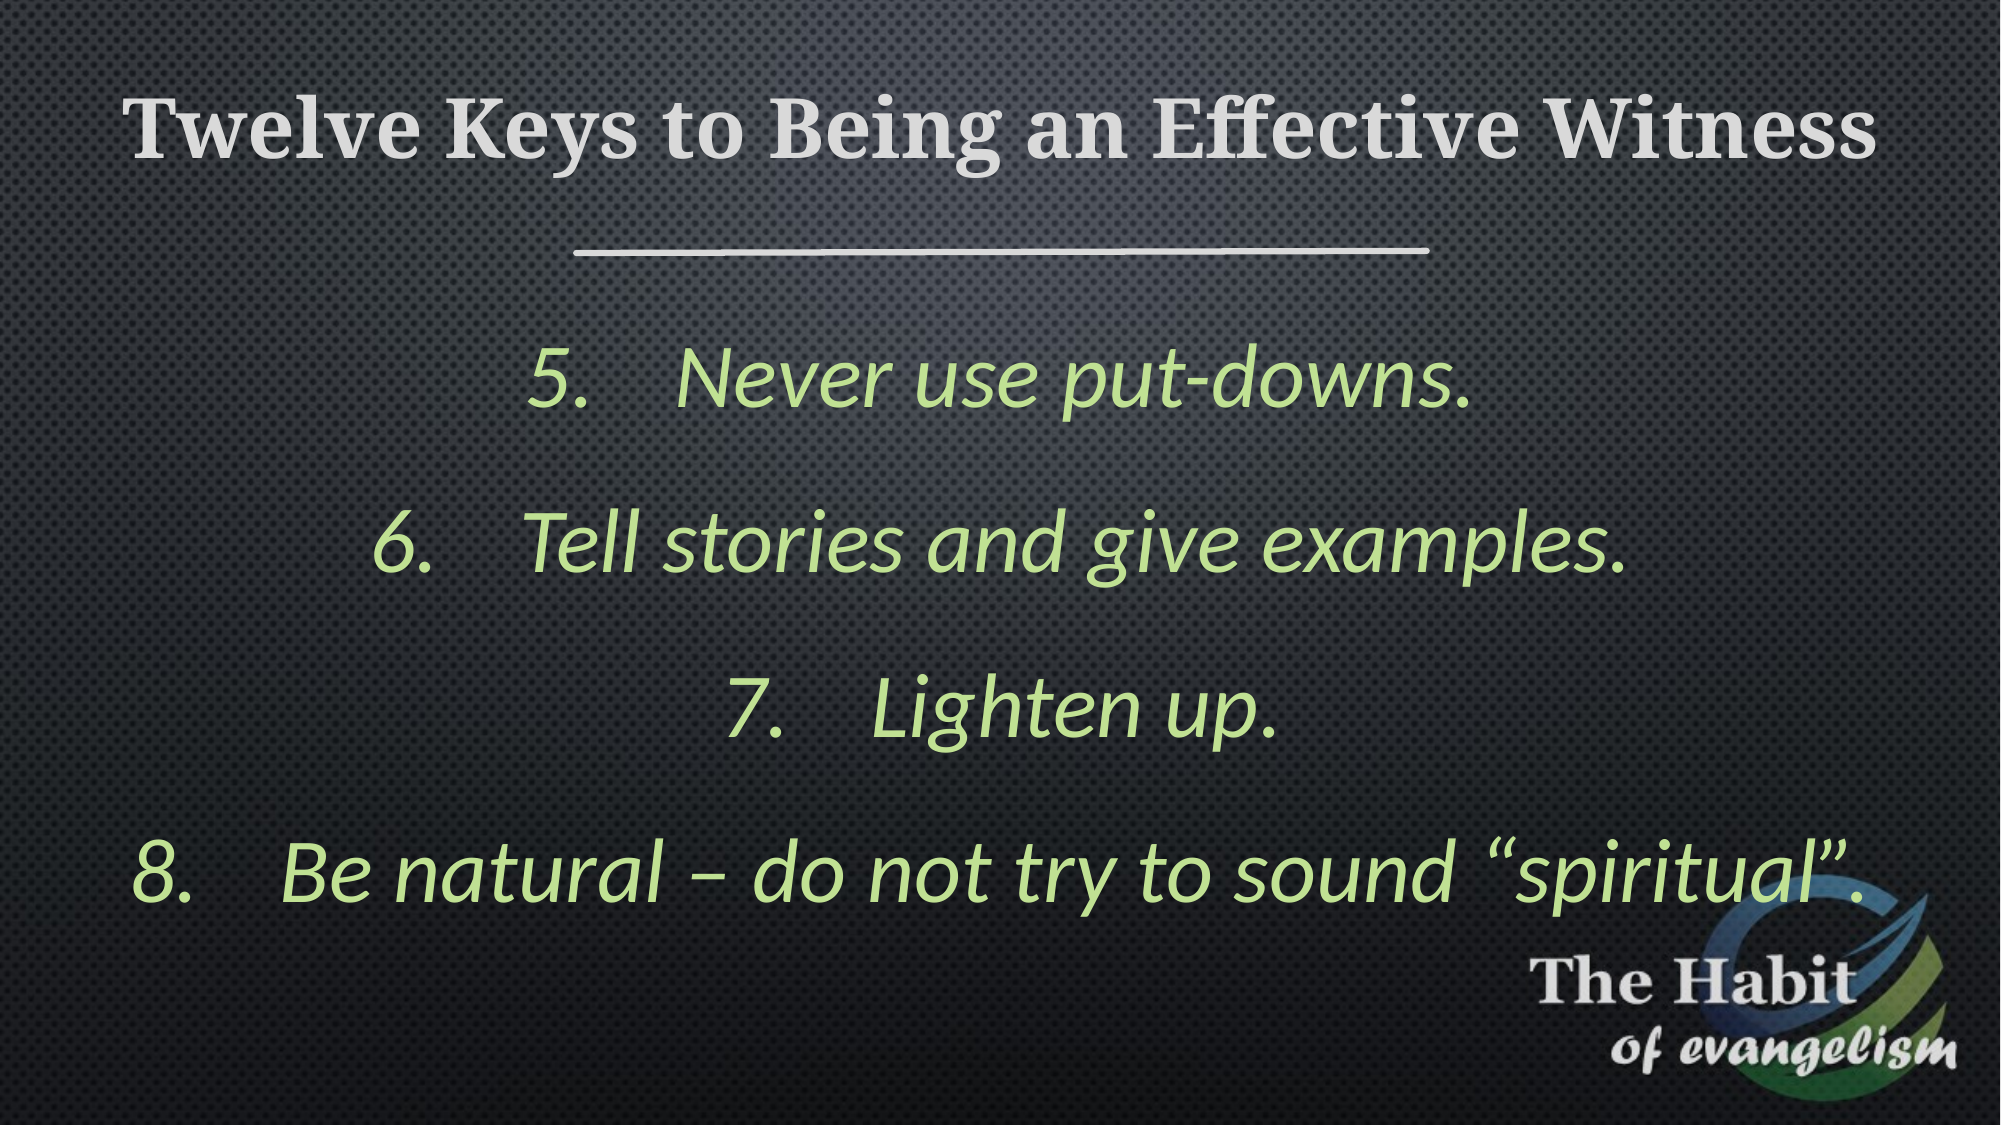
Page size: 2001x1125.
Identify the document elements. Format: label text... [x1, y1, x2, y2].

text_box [575, 250, 1427, 254]
picture [0, 0, 2001, 1125]
text_box Twelve Keys to Being an Effective Witness [23, 67, 1980, 183]
text_box Never use put-downs. Tell stories and give examples. Lighten up. Be natural – do not try to sound “spiritual”. [82, 253, 1921, 929]
